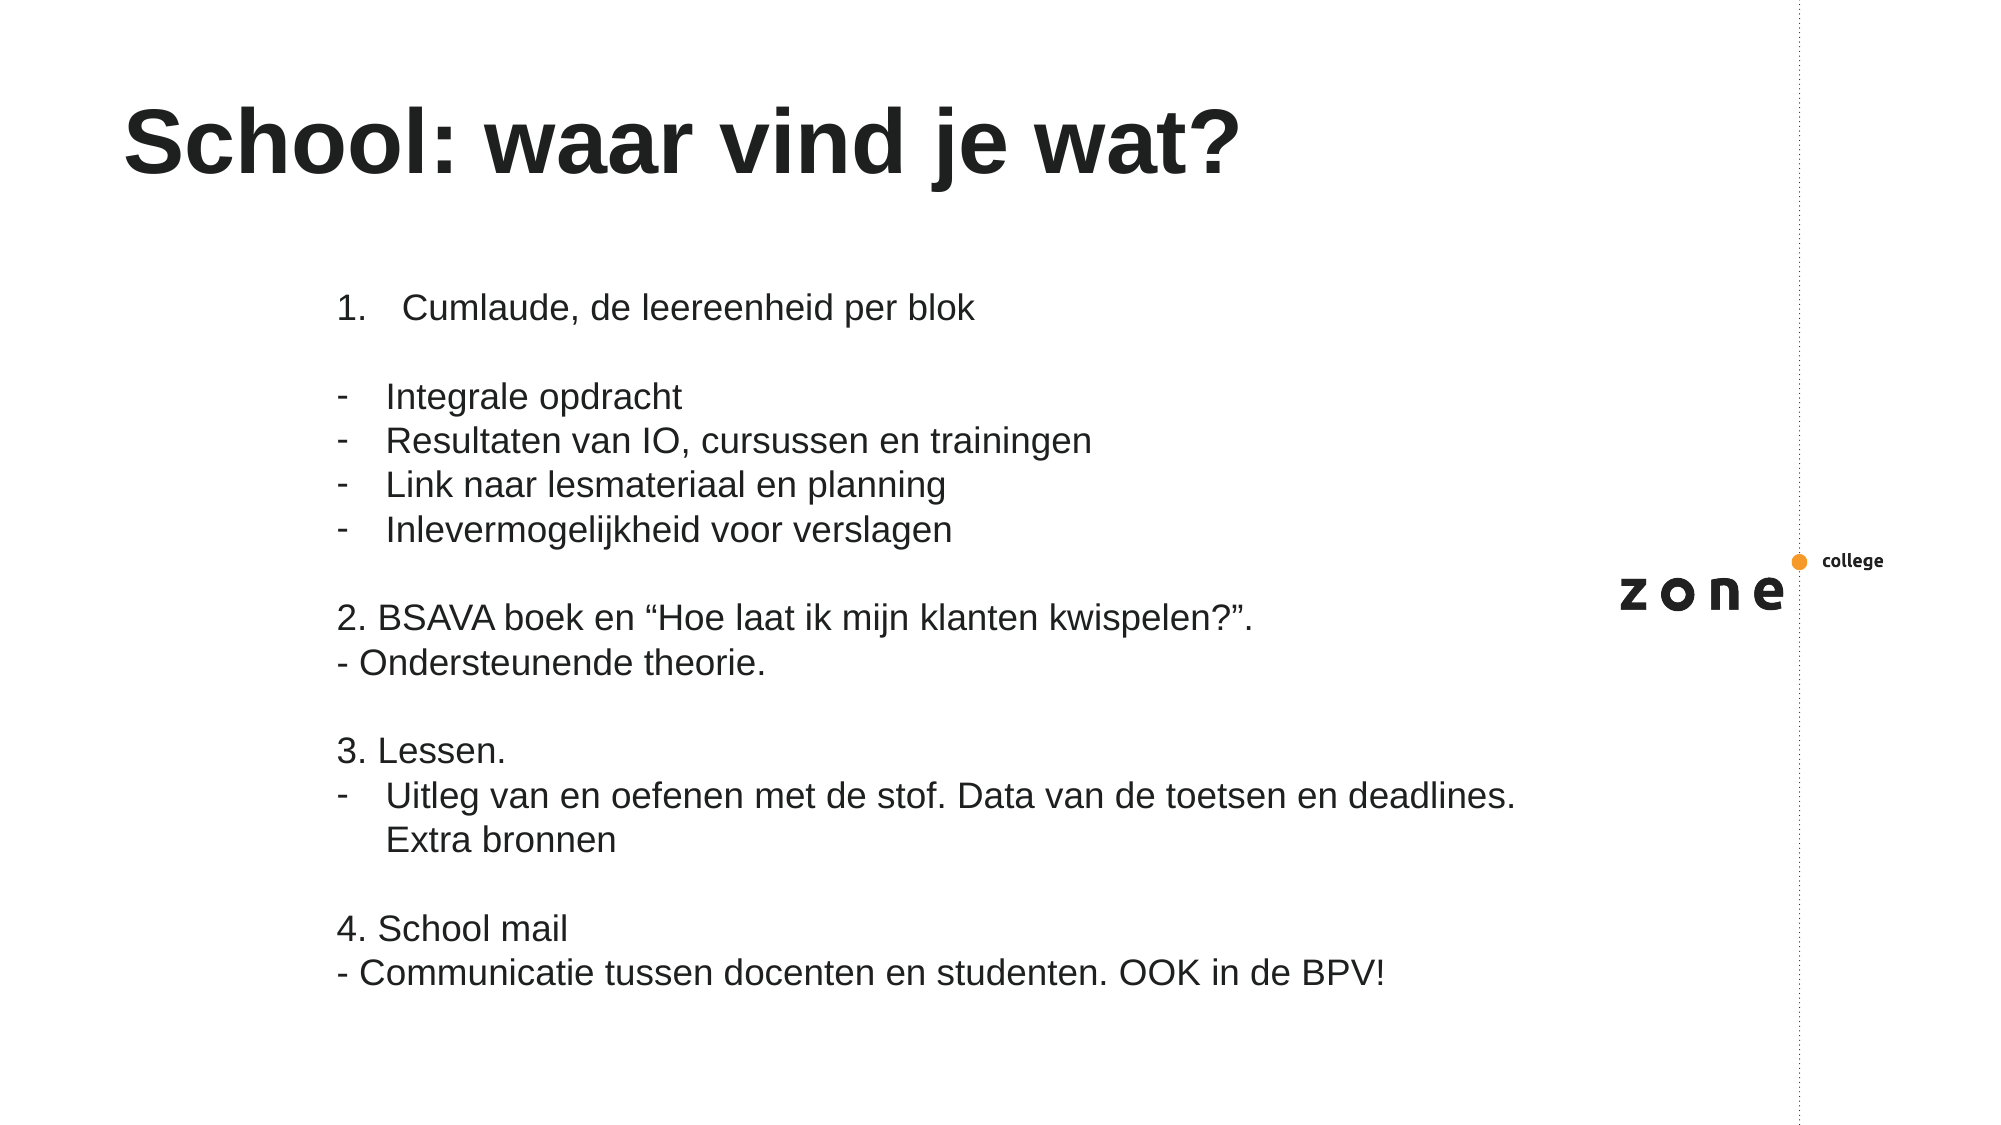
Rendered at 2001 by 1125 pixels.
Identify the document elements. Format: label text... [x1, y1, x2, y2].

picture [1596, 0, 2001, 1125]
list Cumlaude, de leereenheid per blok Integrale opdracht Resultaten van IO, cursussen en trainingen Link naar lesmateriaal en planning Inlevermogelijkheid voor verslagen 2. BSAVA boek en “Hoe laat ik mijn klanten kwispelen?”. - Ondersteunende theorie. 3. Lessen. Uitleg van en oefenen met de stof. Data van de toetsen en deadlines. Extra bronnen 4. School mail - Communicatie tussen docenten en studenten. OOK in de BPV! [336, 283, 1607, 998]
title School: waar vind je wat? [124, 94, 1607, 272]
